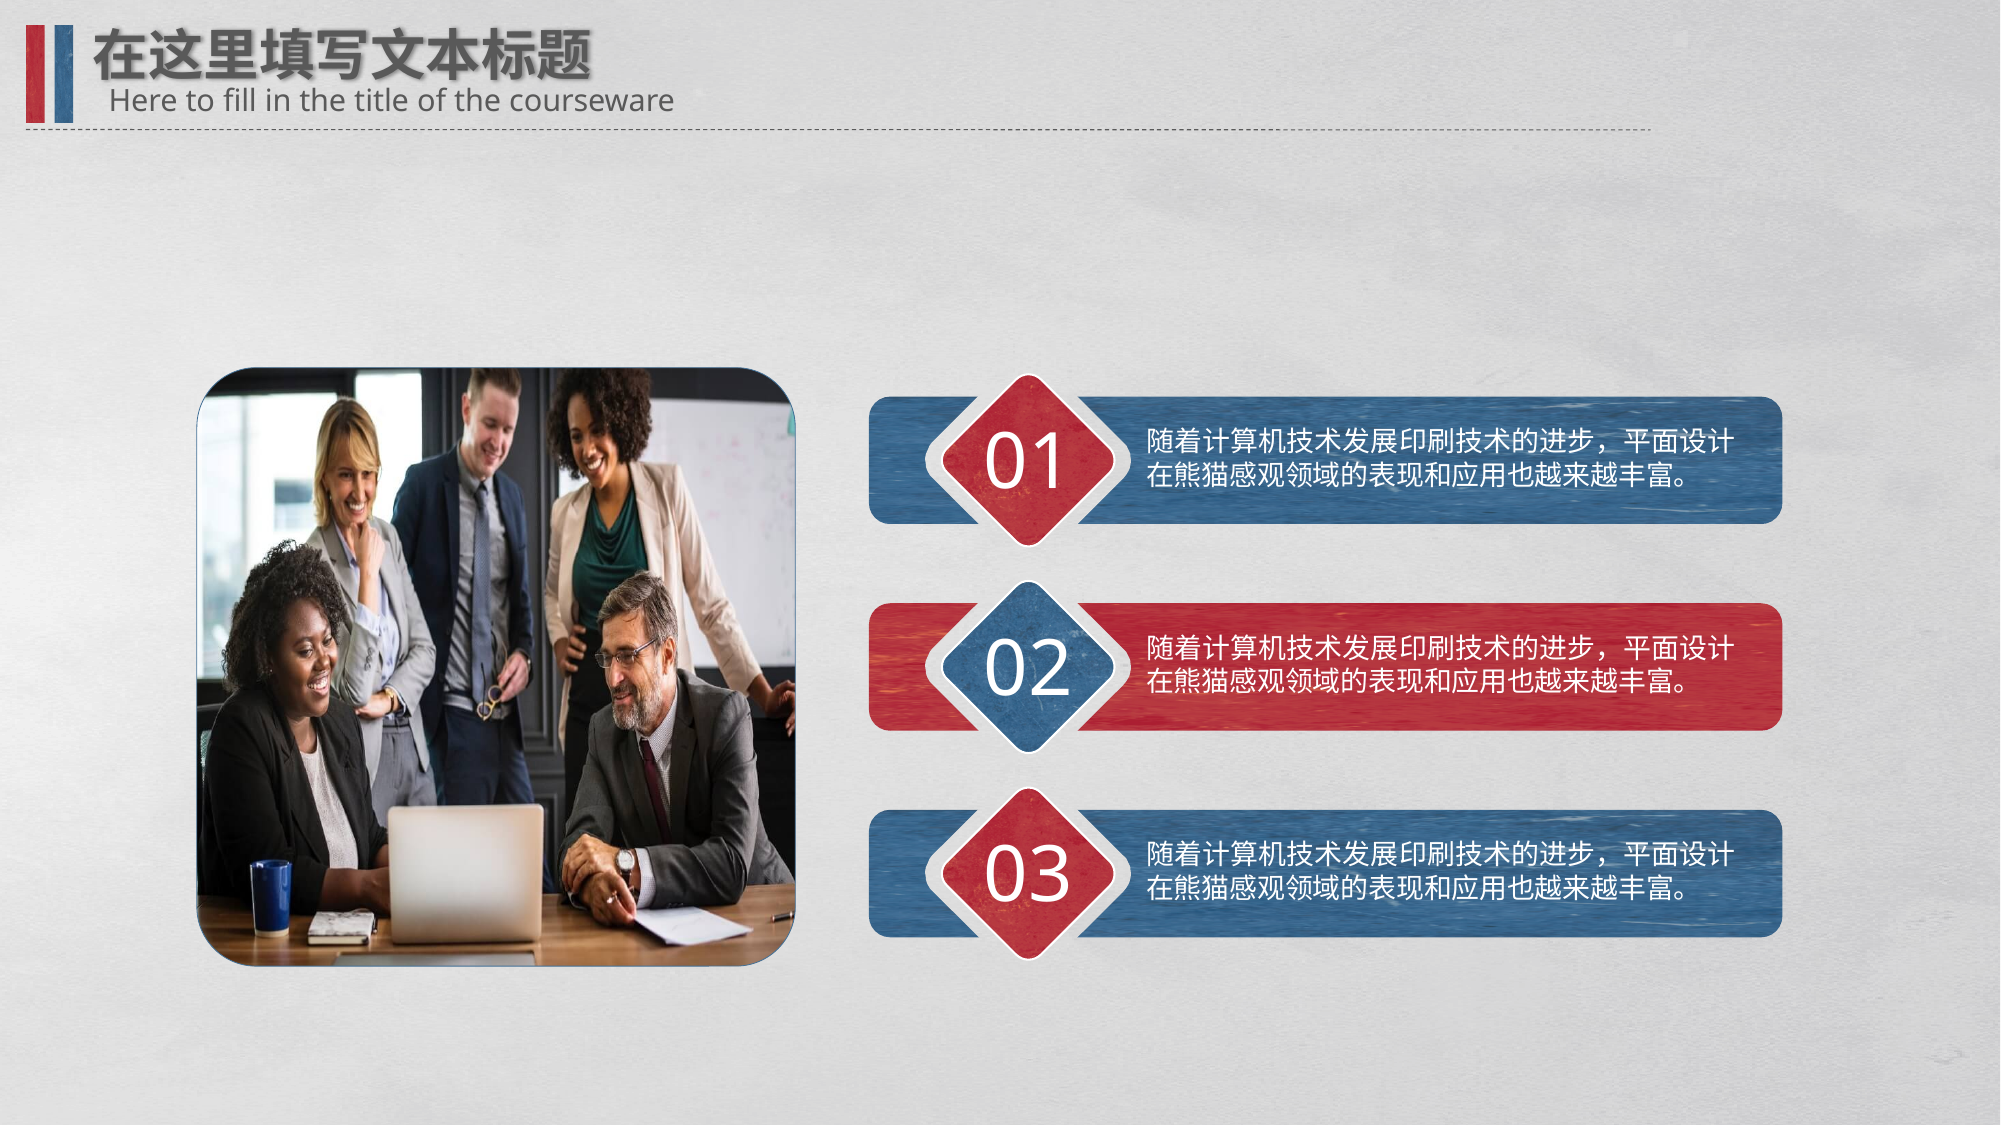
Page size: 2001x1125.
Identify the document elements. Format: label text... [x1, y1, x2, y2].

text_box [868, 357, 1783, 563]
text_box [196, 367, 796, 967]
text_box 在这里填写文本标题 [78, 12, 787, 95]
text_box [25, 25, 46, 124]
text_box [868, 564, 1783, 770]
text_box [54, 25, 74, 124]
text_box Here to fill in the title of the courseware [93, 73, 690, 125]
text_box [868, 770, 1783, 977]
picture [0, 0, 2001, 1125]
